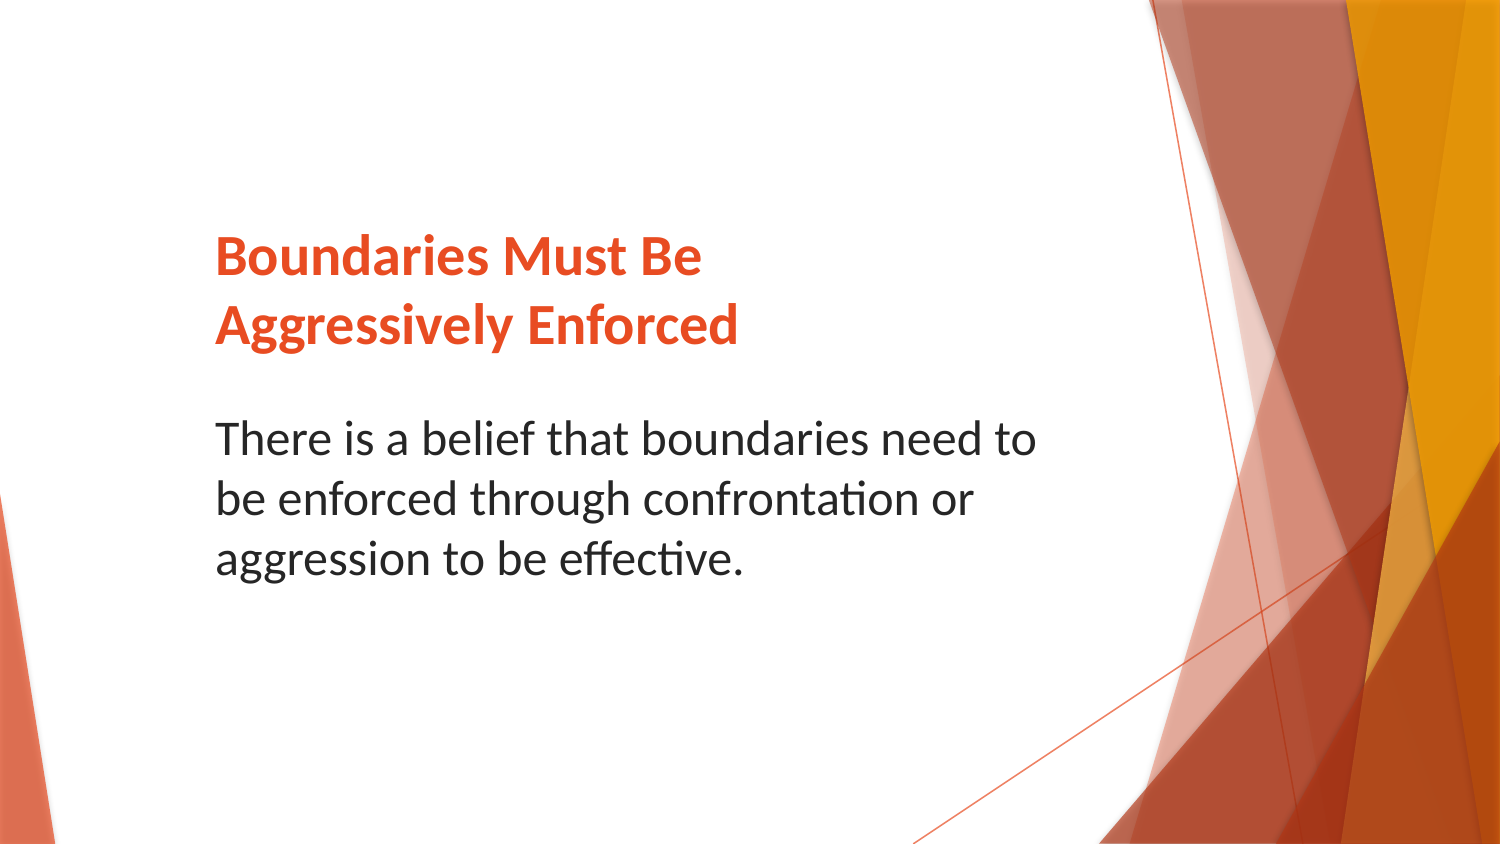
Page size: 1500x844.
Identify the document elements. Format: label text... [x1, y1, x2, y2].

title Boundaries Must Be Aggressively Enforced [200, 209, 1258, 391]
list There is a belief that boundaries need to be enforced through confrontation or aggression to be effective. [200, 398, 1093, 824]
